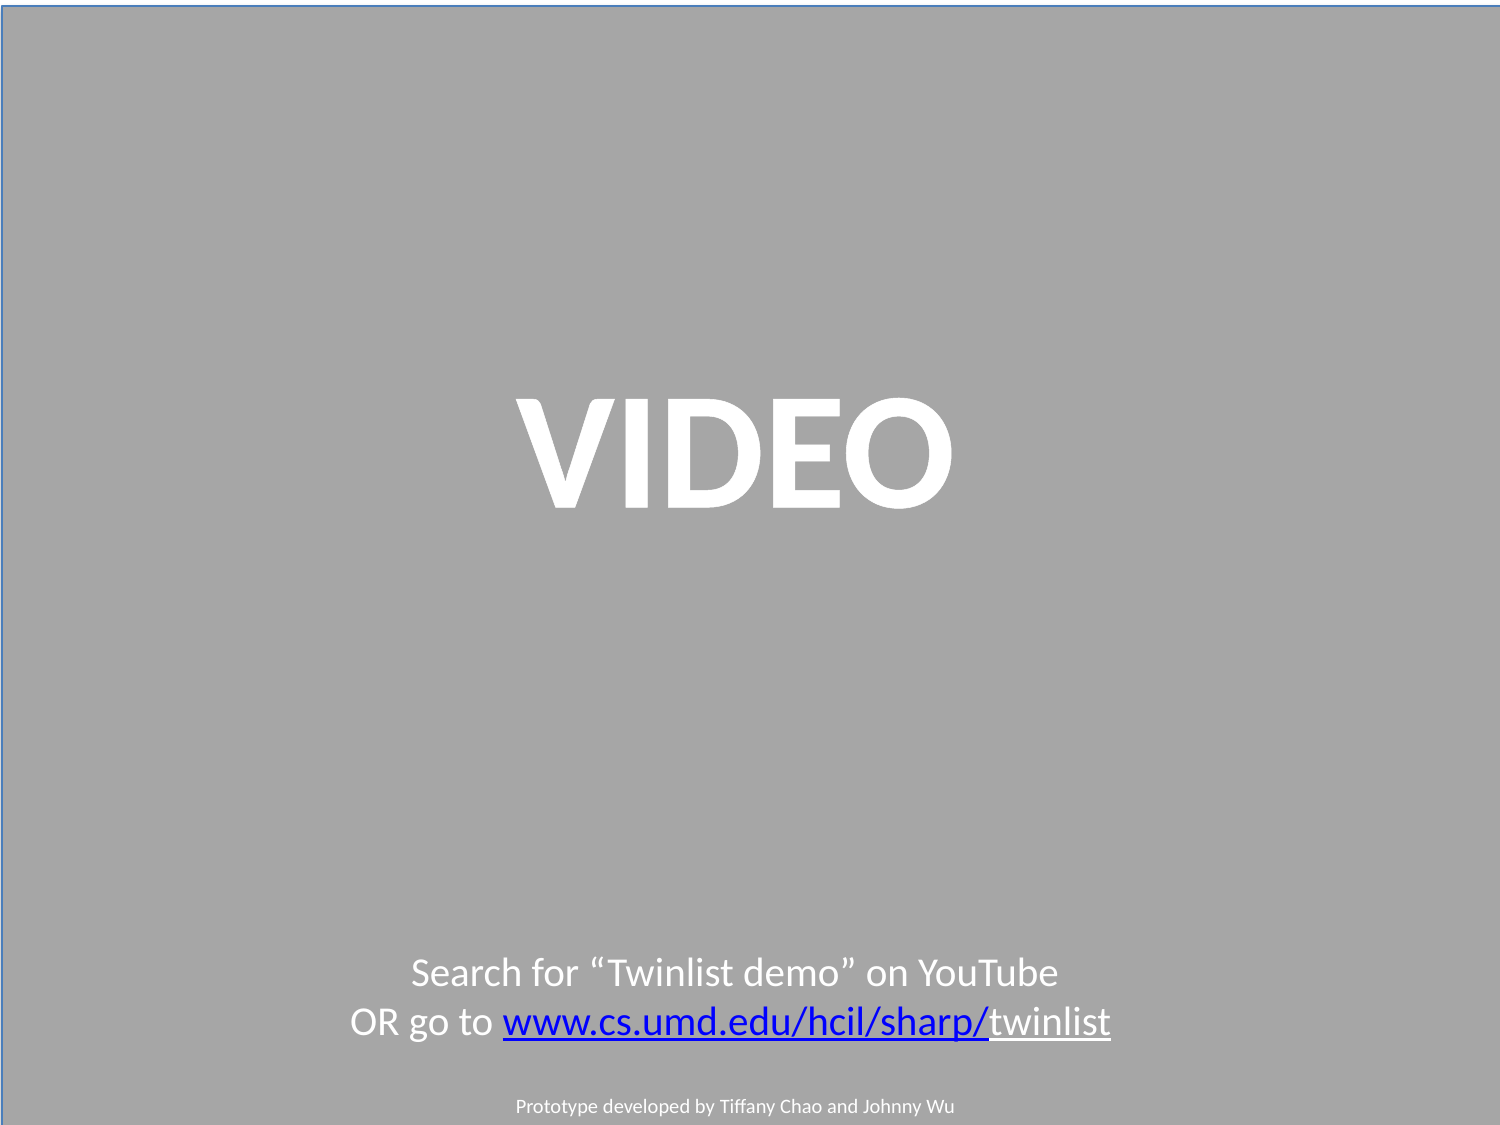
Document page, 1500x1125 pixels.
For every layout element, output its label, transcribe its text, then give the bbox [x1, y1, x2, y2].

text_box VIDEO [143, 333, 1328, 548]
text_box [1, 5, 1500, 1125]
title Search for “Twinlist demo” on YouTube OR go to www.cs.umd.edu/hcil/sharp/twinlist Prototype developed by Tiffany Chao and Johnny Wu [60, 937, 1411, 1125]
